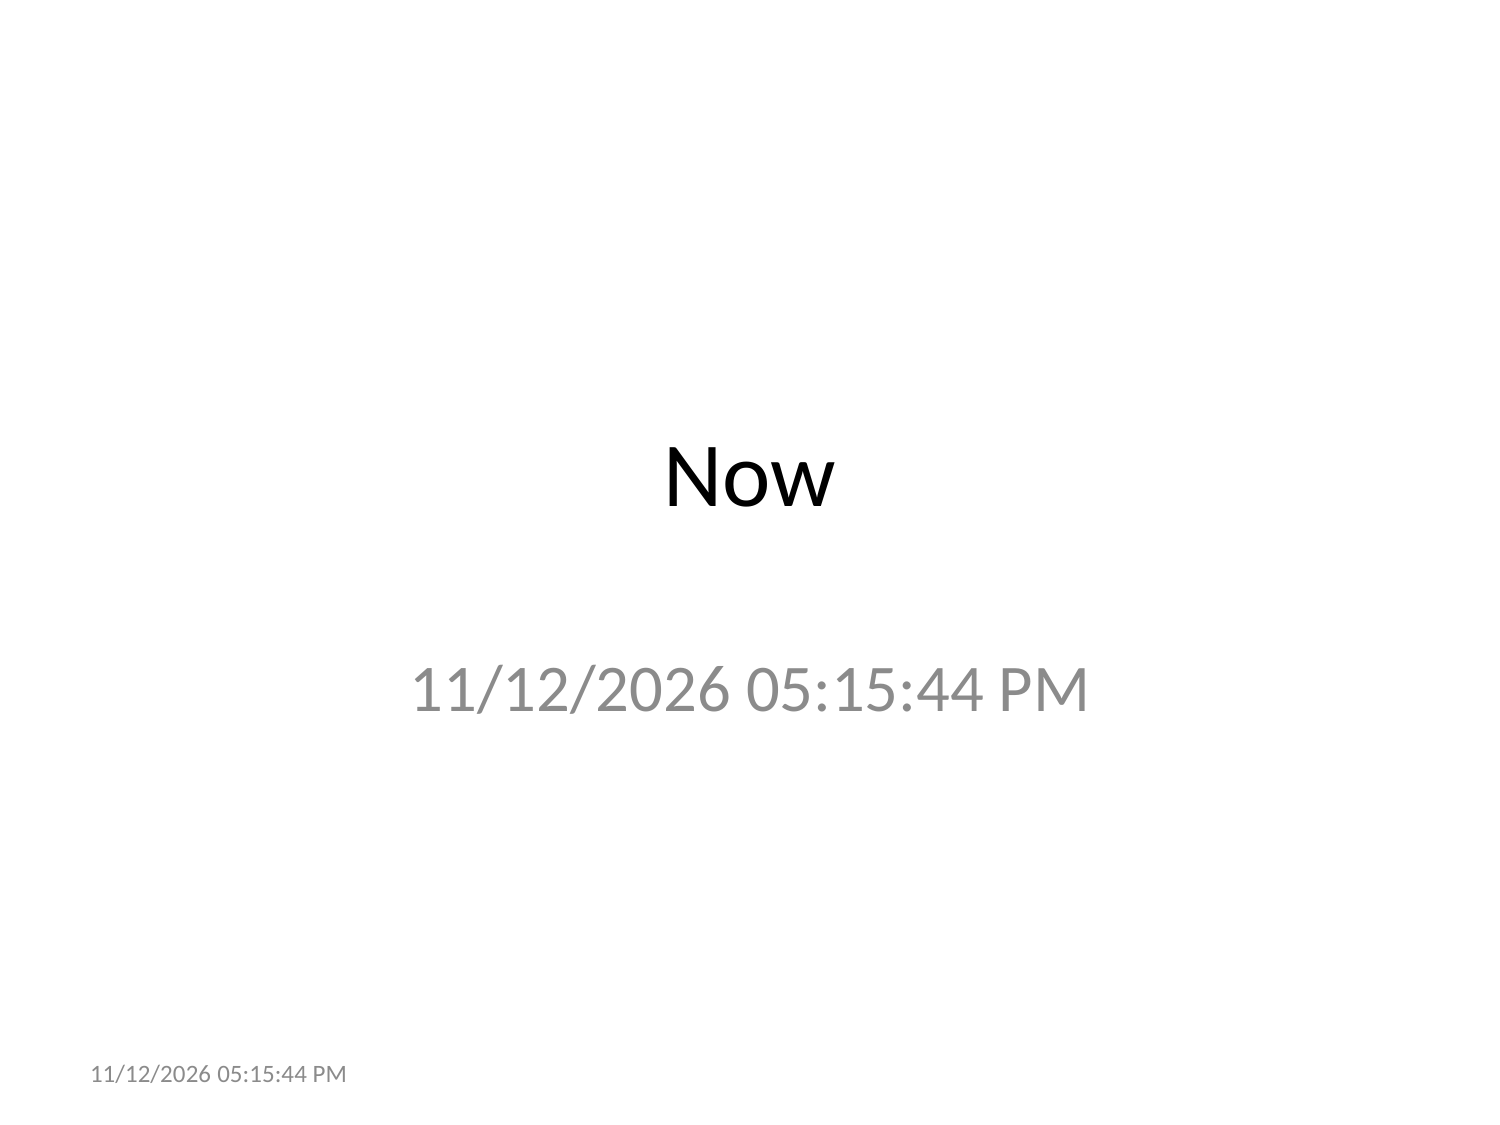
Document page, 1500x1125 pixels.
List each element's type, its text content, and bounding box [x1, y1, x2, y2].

title Now [112, 349, 1388, 591]
subtitle 2011-12-19 10:20:04 AM [225, 637, 1275, 925]
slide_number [75, 1042, 425, 1103]
